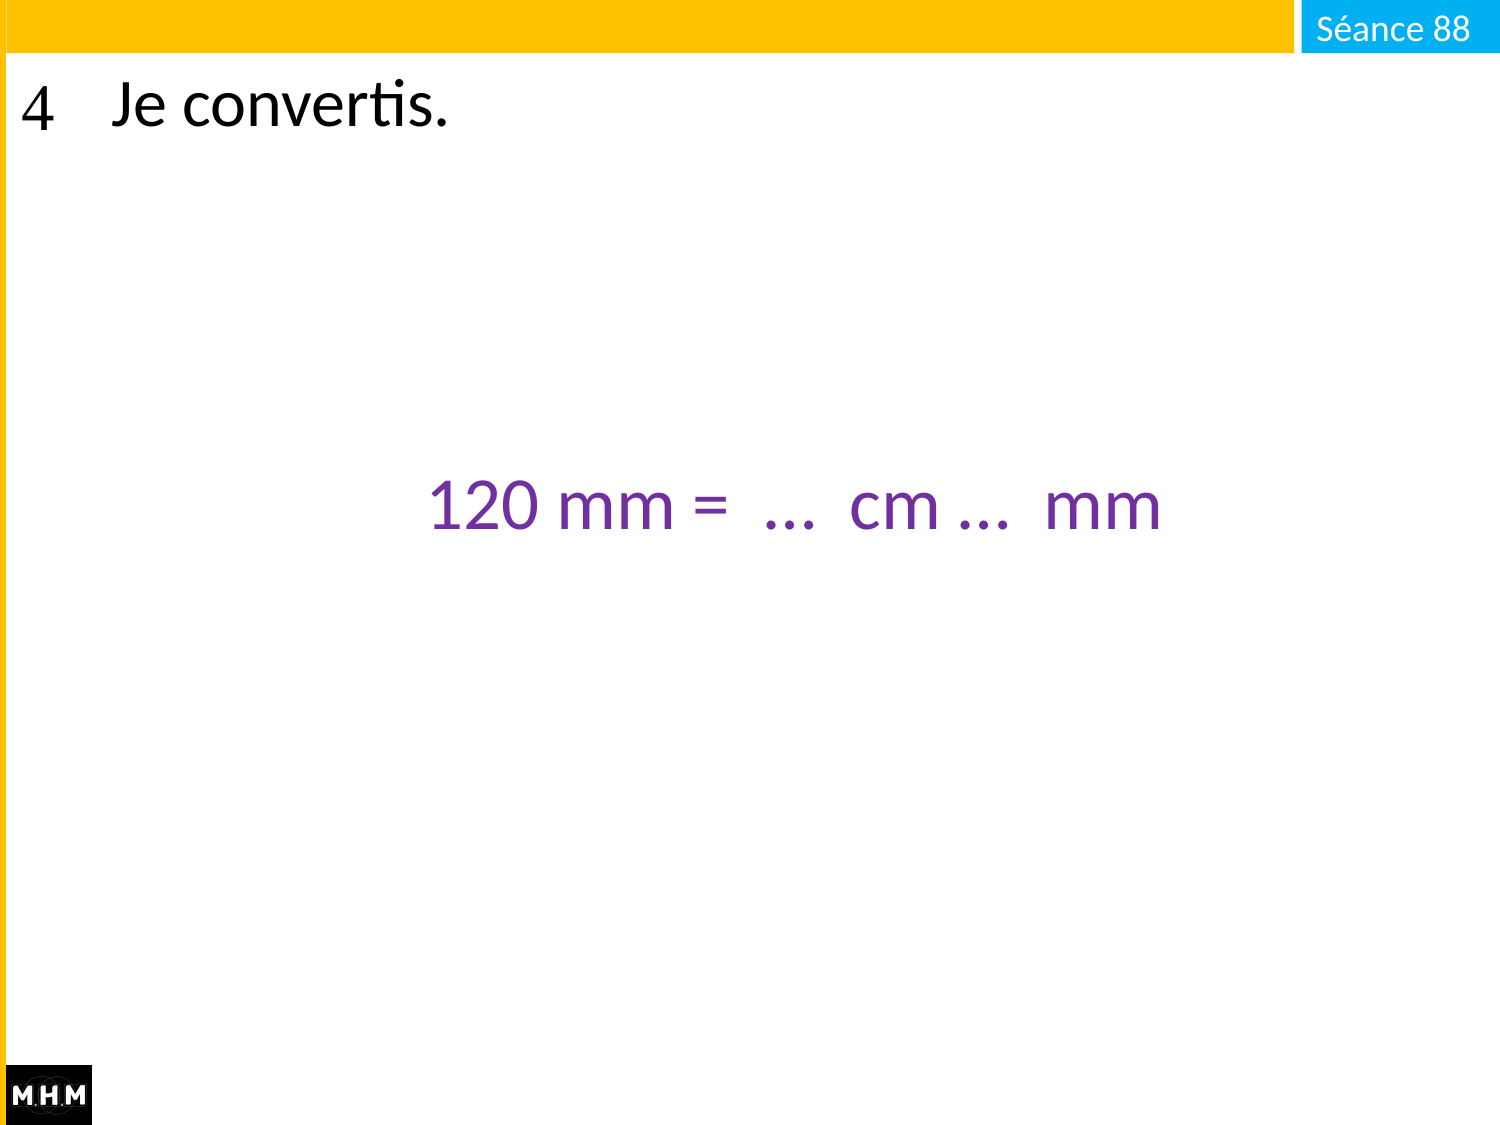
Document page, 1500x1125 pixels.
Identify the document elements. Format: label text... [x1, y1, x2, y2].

text_box 120 mm = … cm … mm [410, 447, 1249, 552]
title Je convertis. [96, 60, 1391, 150]
picture [6, 1065, 92, 1125]
